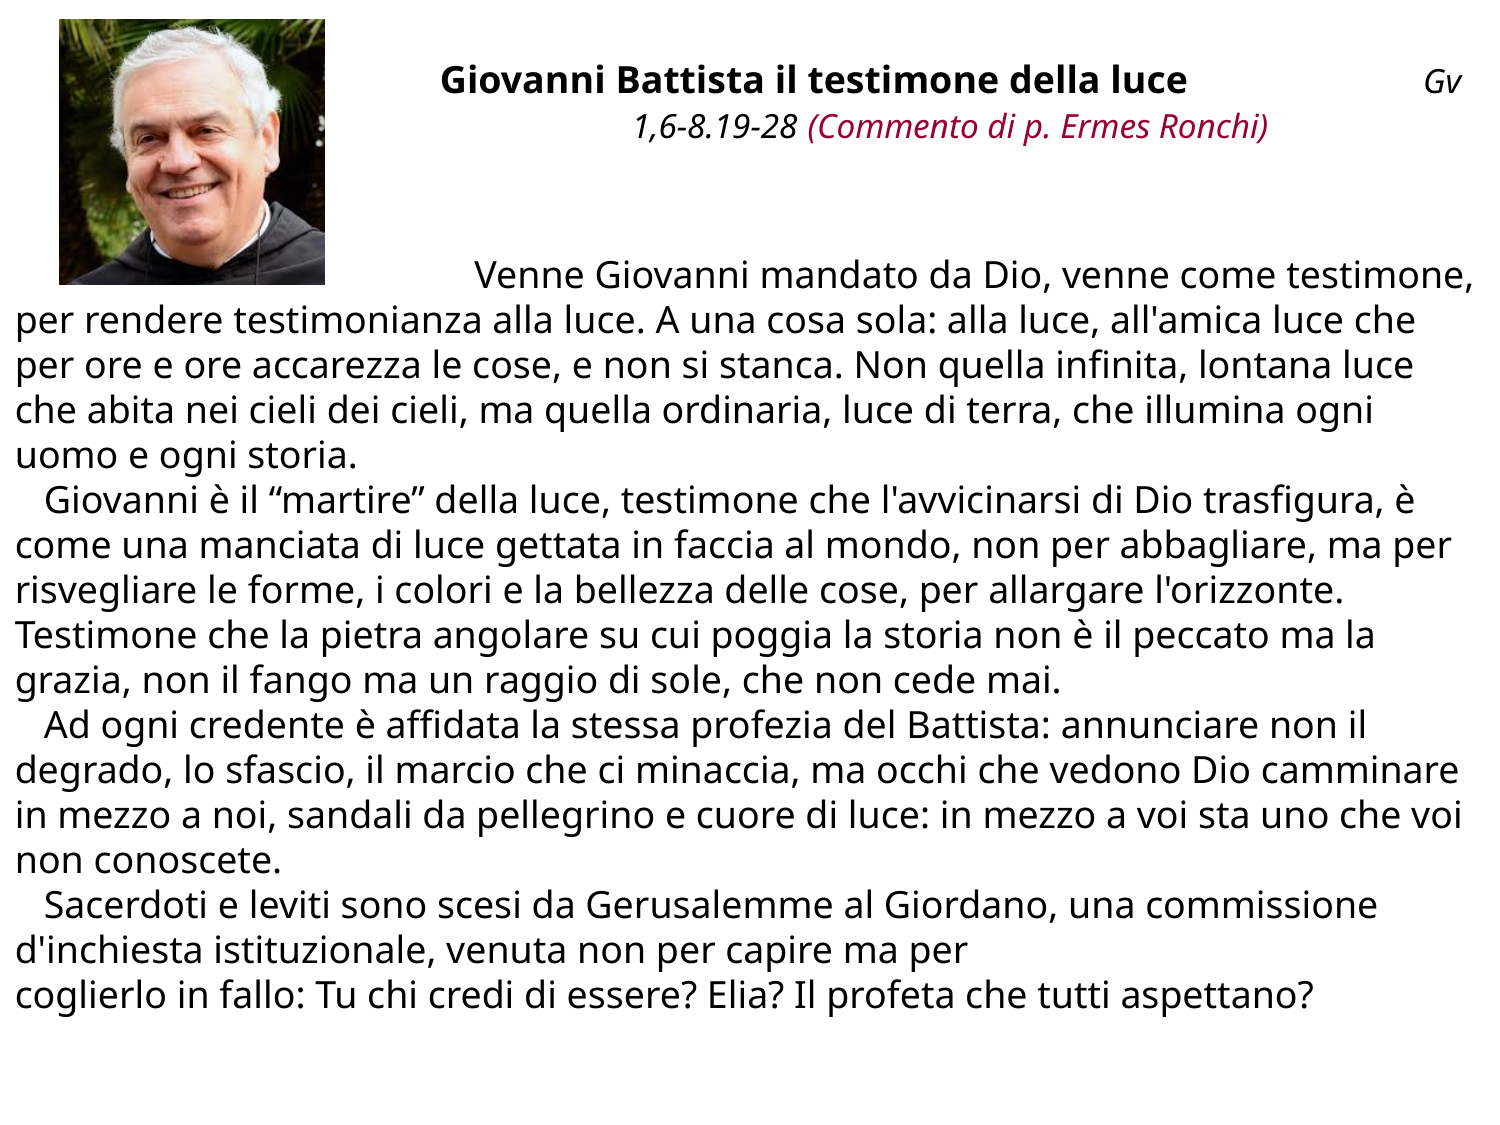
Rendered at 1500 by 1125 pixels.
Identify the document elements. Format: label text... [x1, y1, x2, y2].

text_box Giovanni Battista il testimone della luce Gv 1,6-8.19-28 (Commento di p. Ermes Ronchi) [419, 48, 1482, 154]
text_box Venne Giovanni mandato da Dio, venne come testimone, per rendere testimonianza alla luce. A una cosa sola: alla luce, all'amica luce che per ore e ore accarezza le cose, e non si stanca. Non quella infinita, lontana luce che abita nei cieli dei cieli, ma quella ordinaria, luce di terra, che illumina ogni uomo e ogni storia. Giovanni è il “martire” della luce, testimone che l'avvicinarsi di Dio trasfigura, è come una manciata di luce gettata in faccia al mondo, non per abbagliare, ma per risvegliare le forme, i colori e la bellezza delle cose, per allargare l'orizzonte. Testimone che la pietra angolare su cui poggia la storia non è il peccato ma la grazia, non il fango ma un raggio di sole, che non cede mai. Ad ogni credente è affidata la stessa profezia del Battista: annunciare non il degrado, lo sfascio, il marcio che ci minaccia, ma occhi che vedono Dio camminare in mezzo a noi, sandali da pellegrino e cuore di luce: in mezzo a voi sta uno che voi non conoscete. Sacerdoti e leviti sono scesi da Gerusalemme al Giordano, una commissione d'inchiesta istituzionale, venuta non per capire ma per coglierlo in fallo: Tu chi credi di essere? Elia? Il profeta che tutti aspettano? [0, 801, 1500, 1024]
text_box Venne Giovanni mandato da Dio, venne come testimone, per rendere testimonianza alla luce. A una cosa sola: alla luce, all'amica luce che per ore e ore accarezza le cose, e non si stanca. Non quella infinita, lontana luce che abita nei cieli dei cieli, ma quella ordinaria, luce di terra, che illumina ogni uomo e ogni storia. Giovanni è il “martire” della luce, testimone che l'avvicinarsi di Dio trasfigura, è come una manciata di luce gettata in faccia al mondo, non per abbagliare, ma per risvegliare le forme, i colori e la bellezza delle cose, per allargare l'orizzonte. Testimone che la pietra angolare su cui poggia la storia non è il peccato ma la grazia, non il fango ma un raggio di sole, che non cede mai. Ad ogni credente è affidata la stessa profezia del Battista: annunciare non il degrado, lo sfascio, il marcio che ci minaccia, ma occhi che vedono Dio camminare in mezzo a noi, sandali da pellegrino e cuore di luce: in mezzo a voi sta uno che voi non conoscete. Sacerdoti e leviti sono scesi da Gerusalemme al Giordano, una commissione d'inchiesta istituzionale, venuta non per capire ma per coglierlo in fallo: Tu chi credi di essere? Elia? Il profeta che tutti aspettano? [0, 243, 1500, 799]
picture [59, 19, 325, 285]
